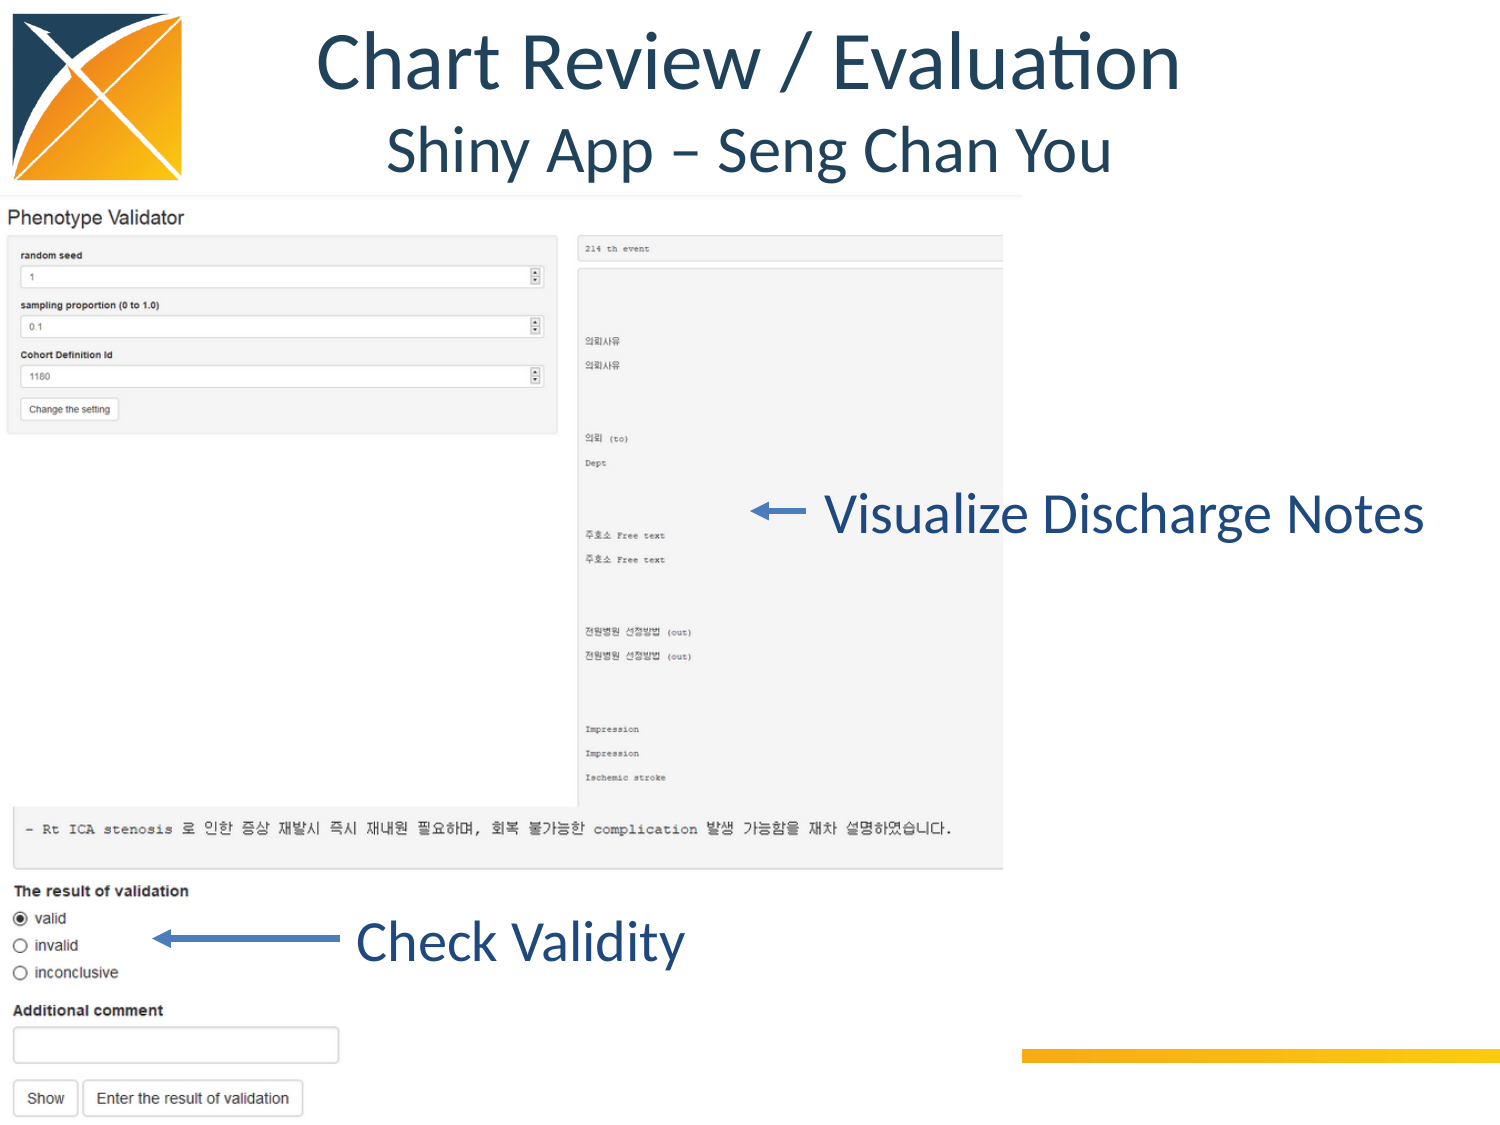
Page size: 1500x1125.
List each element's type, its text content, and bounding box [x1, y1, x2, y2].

picture [0, 195, 1022, 1125]
text_box Visualize Discharge Notes [1026, 468, 1441, 553]
list Shiny App – Seng Chan You [0, 98, 1500, 276]
title Chart Review / Evaluation [0, 0, 1500, 98]
